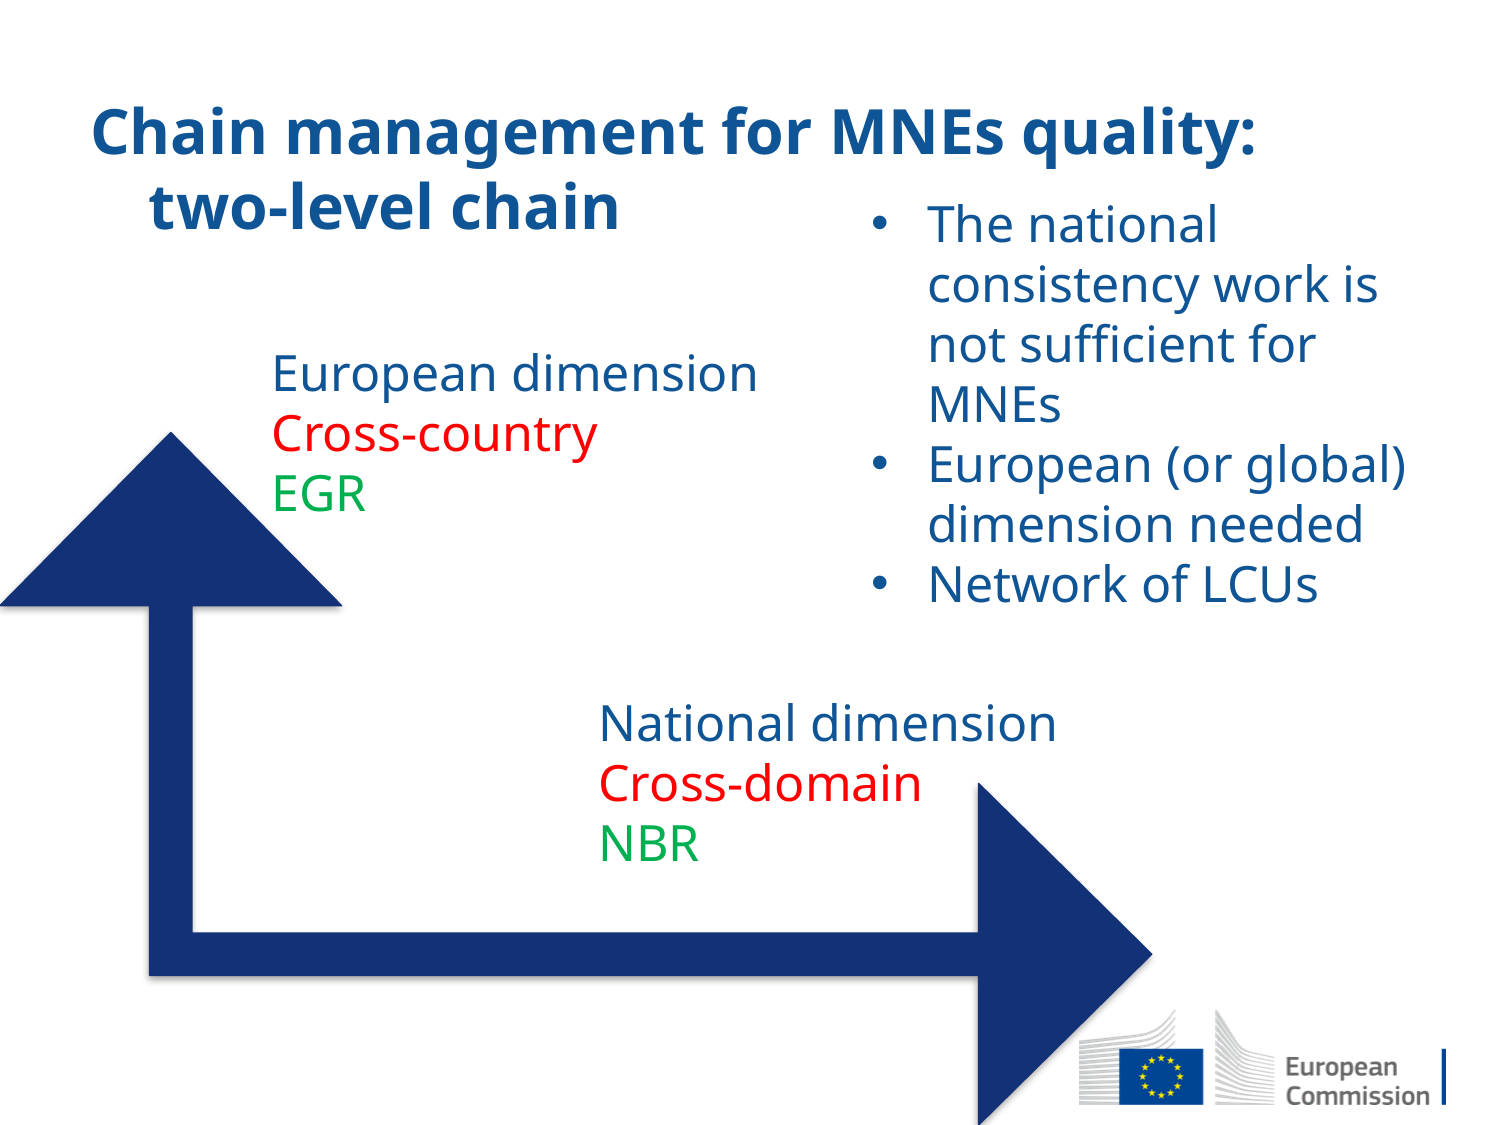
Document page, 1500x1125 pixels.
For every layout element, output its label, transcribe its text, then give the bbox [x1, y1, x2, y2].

text_box European dimension Cross-country EGR [256, 334, 848, 529]
text_box [0, 431, 1153, 1125]
title Chain management for MNEs quality: two-level chain [74, 89, 1426, 244]
text_box National dimension Cross-domain NBR [583, 684, 1111, 880]
picture [1078, 1008, 1447, 1106]
text_box The national consistency work is not sufficient for MNEs European (or global) dimension needed Network of LCUs [856, 185, 1425, 620]
